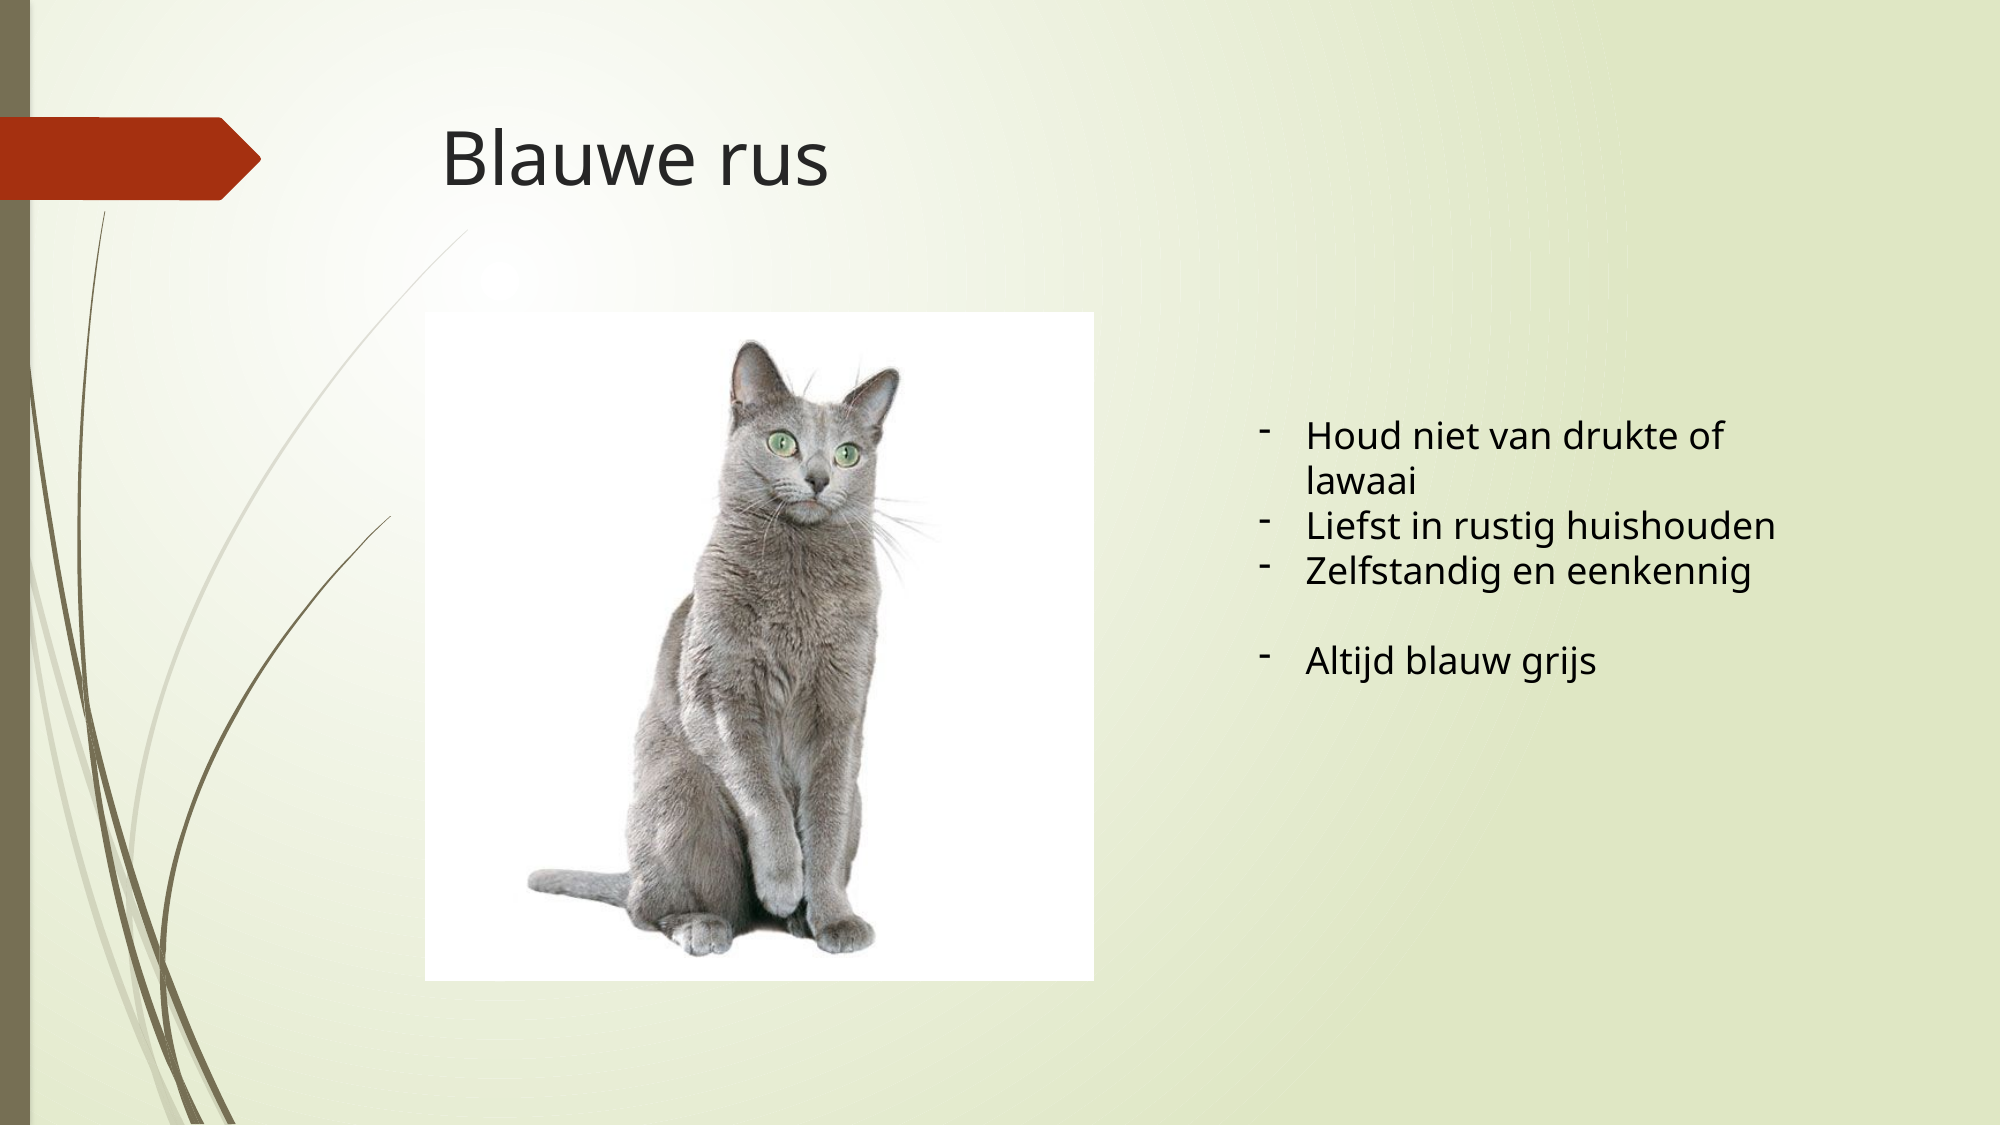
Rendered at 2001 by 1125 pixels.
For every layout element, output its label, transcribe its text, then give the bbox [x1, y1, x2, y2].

title Blauwe rus [425, 102, 1888, 313]
text_box Houd niet van drukte of lawaai Liefst in rustig huishouden Zelfstandig en eenkennig Altijd blauw grijs [1243, 404, 1795, 779]
picture [425, 312, 1094, 981]
